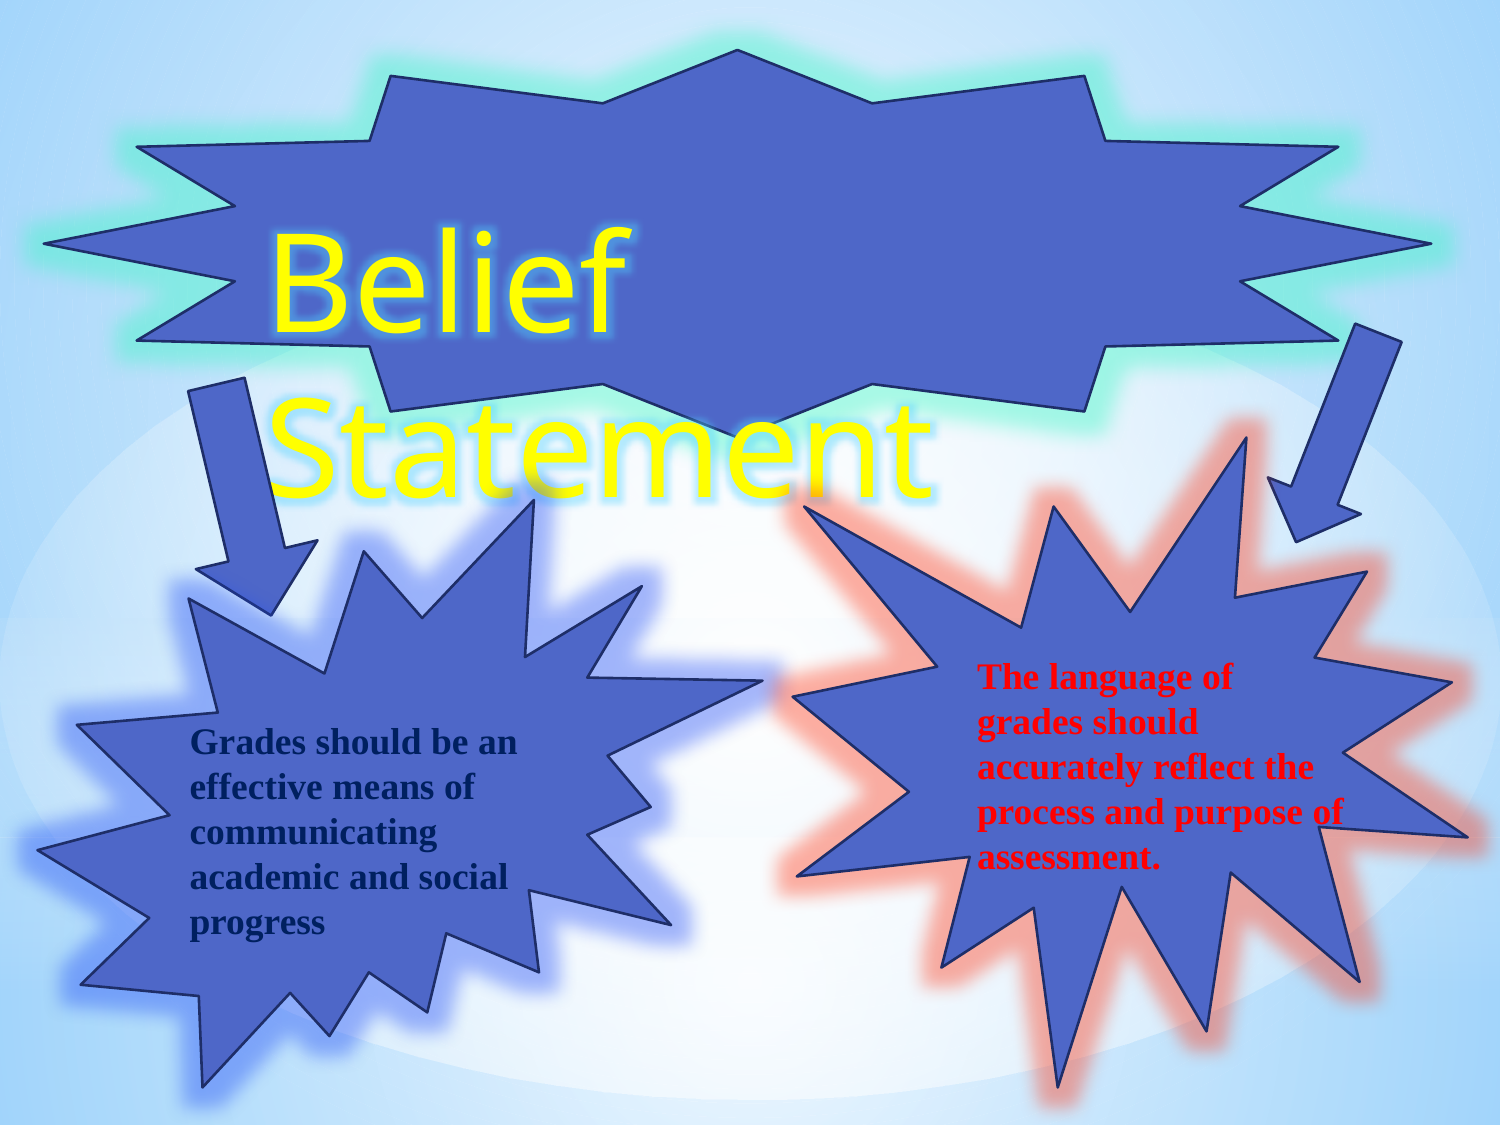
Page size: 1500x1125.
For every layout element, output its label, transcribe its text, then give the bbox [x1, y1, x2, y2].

text_box [1363, 664, 1454, 742]
text_box [186, 376, 319, 605]
text_box The language of grades should accurately reflect the process and purpose of assessment. [962, 644, 1363, 885]
text_box [781, 483, 910, 533]
text_box [36, 715, 444, 1089]
text_box [42, 48, 1433, 345]
text_box [940, 881, 1231, 1089]
text_box [791, 436, 1369, 878]
text_box [1266, 476, 1273, 491]
text_box [1272, 322, 1403, 544]
text_box [1019, 483, 1109, 533]
text_box [1363, 764, 1469, 839]
text_box Grades should be an effective means of communicating academic and social progress [174, 709, 563, 949]
text_box Belief Statement [249, 187, 1225, 533]
text_box [1243, 885, 1361, 984]
text_box [480, 949, 541, 974]
text_box [1148, 421, 1225, 533]
text_box [187, 498, 764, 927]
